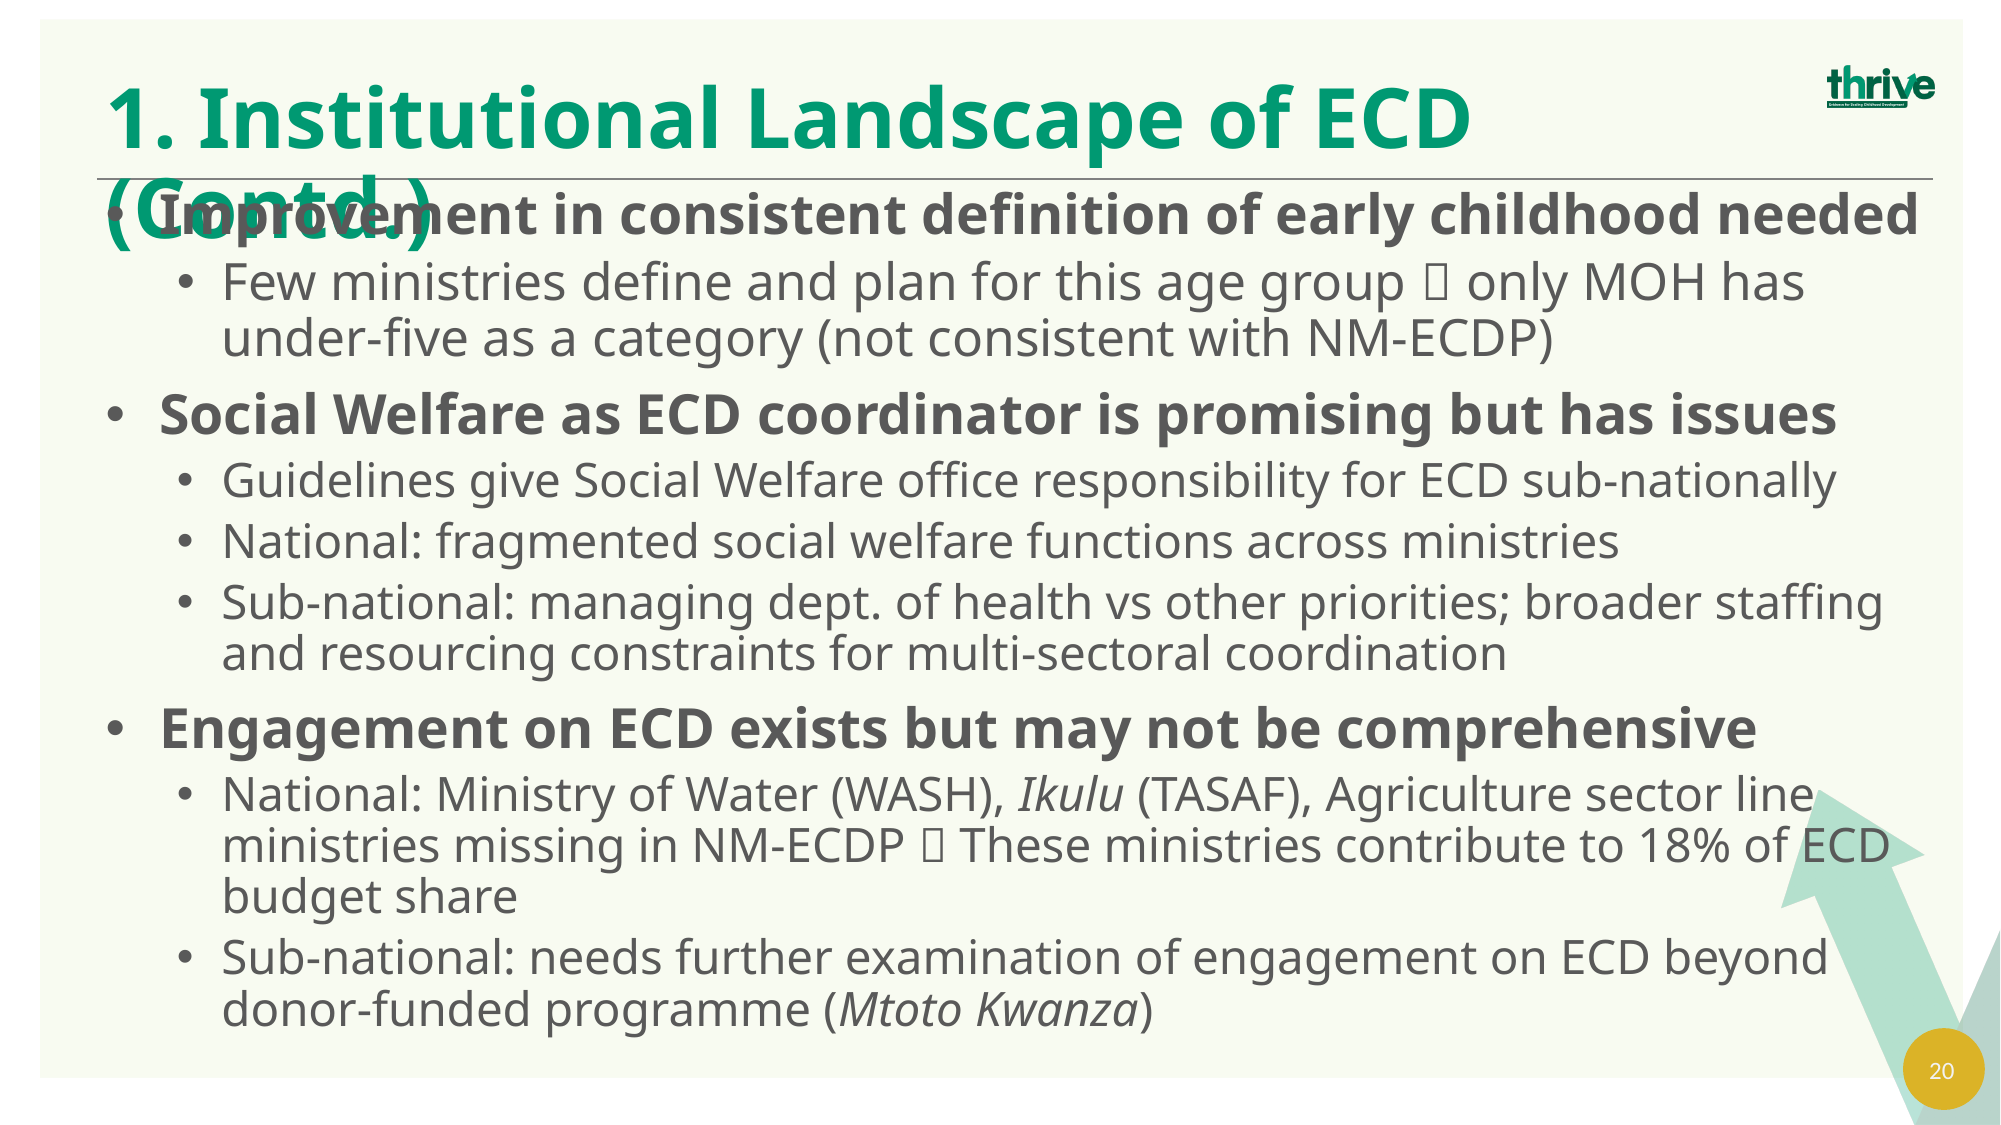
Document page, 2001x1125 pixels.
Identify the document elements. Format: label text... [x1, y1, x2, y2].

list 1. Institutional Landscape of ECD (Contd.) [90, 68, 1634, 178]
list Improvement in consistent definition of early childhood needed Few ministries define and plan for this age group  only MOH has under-five as a category (not consistent with NM-ECDP) Social Welfare as ECD coordinator is promising but has issues Guidelines give Social Welfare office responsibility for ECD sub-nationally National: fragmented social welfare functions across ministries Sub-national: managing dept. of health vs other priorities; broader staffing and resourcing constraints for multi-sectoral coordination Engagement on ECD exists but may not be comprehensive National: Ministry of Water (WASH), Ikulu (TASAF), Agriculture sector line ministries missing in NM-ECDP  These ministries contribute to 18% of ECD budget share Sub-national: needs further examination of engagement on ECD beyond donor-funded programme (Mtoto Kwanza) [90, 178, 1949, 1107]
picture [40, 19, 2001, 1125]
